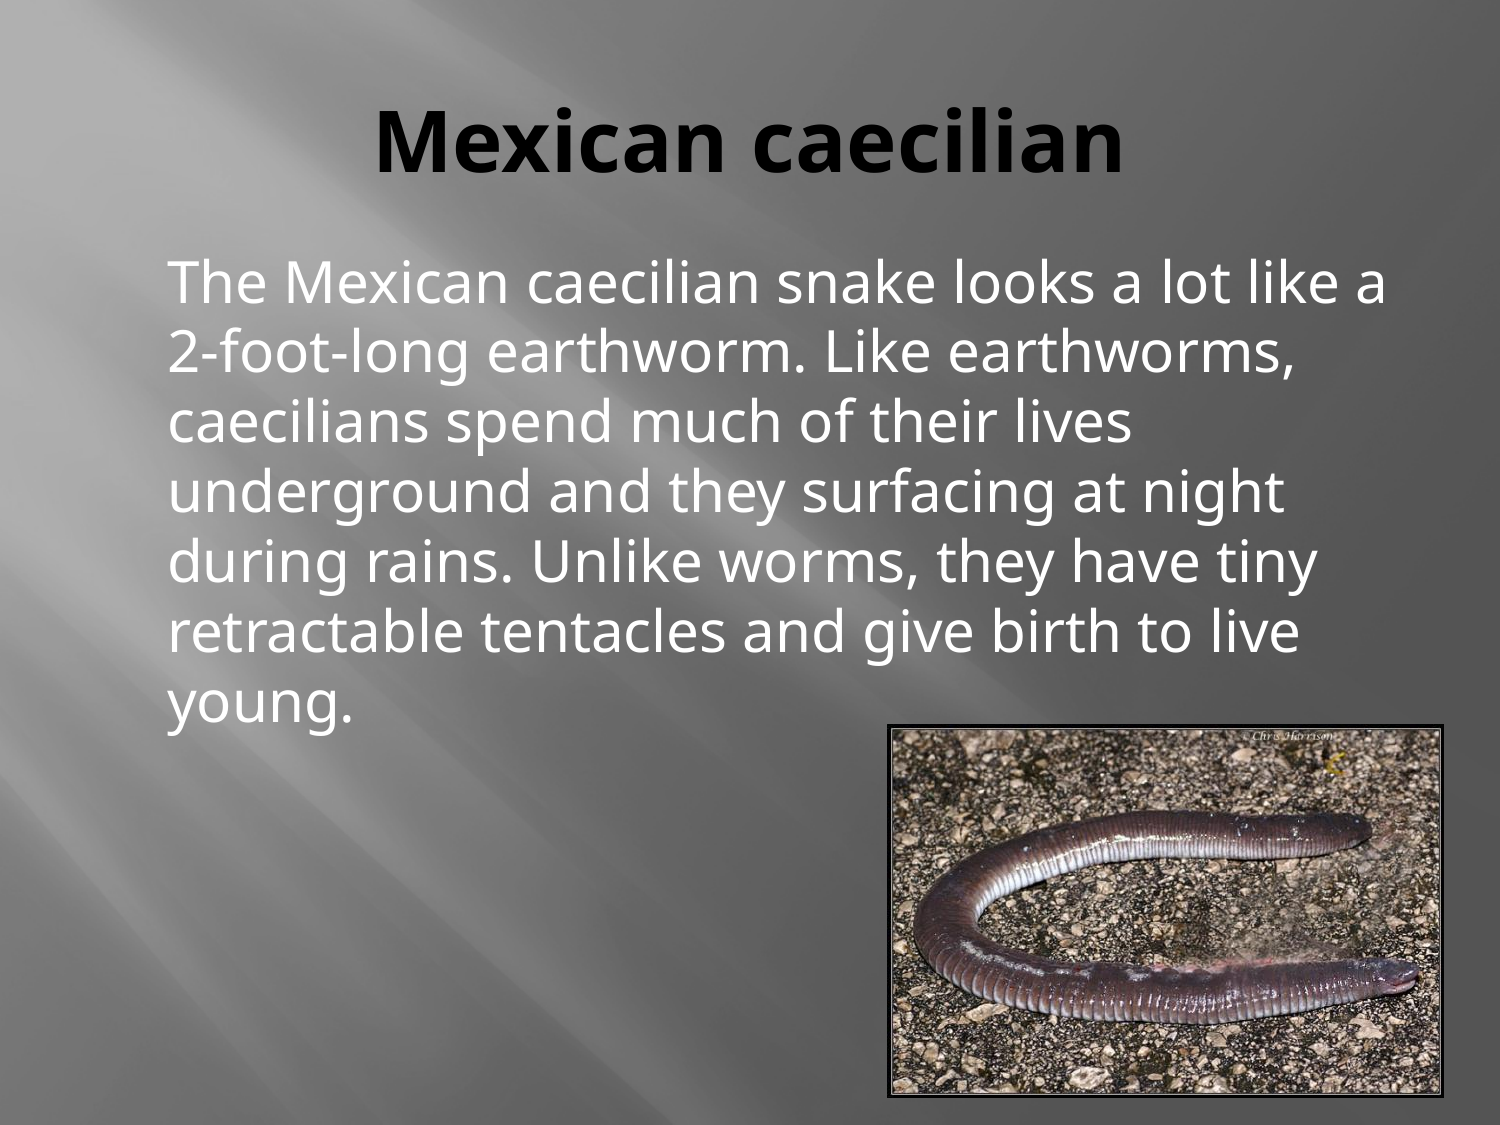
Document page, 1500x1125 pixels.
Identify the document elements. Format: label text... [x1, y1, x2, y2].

picture [887, 724, 1444, 1099]
title Mexican caecilian [75, 45, 1425, 233]
list The Mexican caecilian snake looks a lot like a 2-foot-long earthworm. Like earthworms, caecilians spend much of their lives underground and they surfacing at night during rains. Unlike worms, they have tiny retractable tentacles and give birth to live young. [62, 237, 1413, 850]
